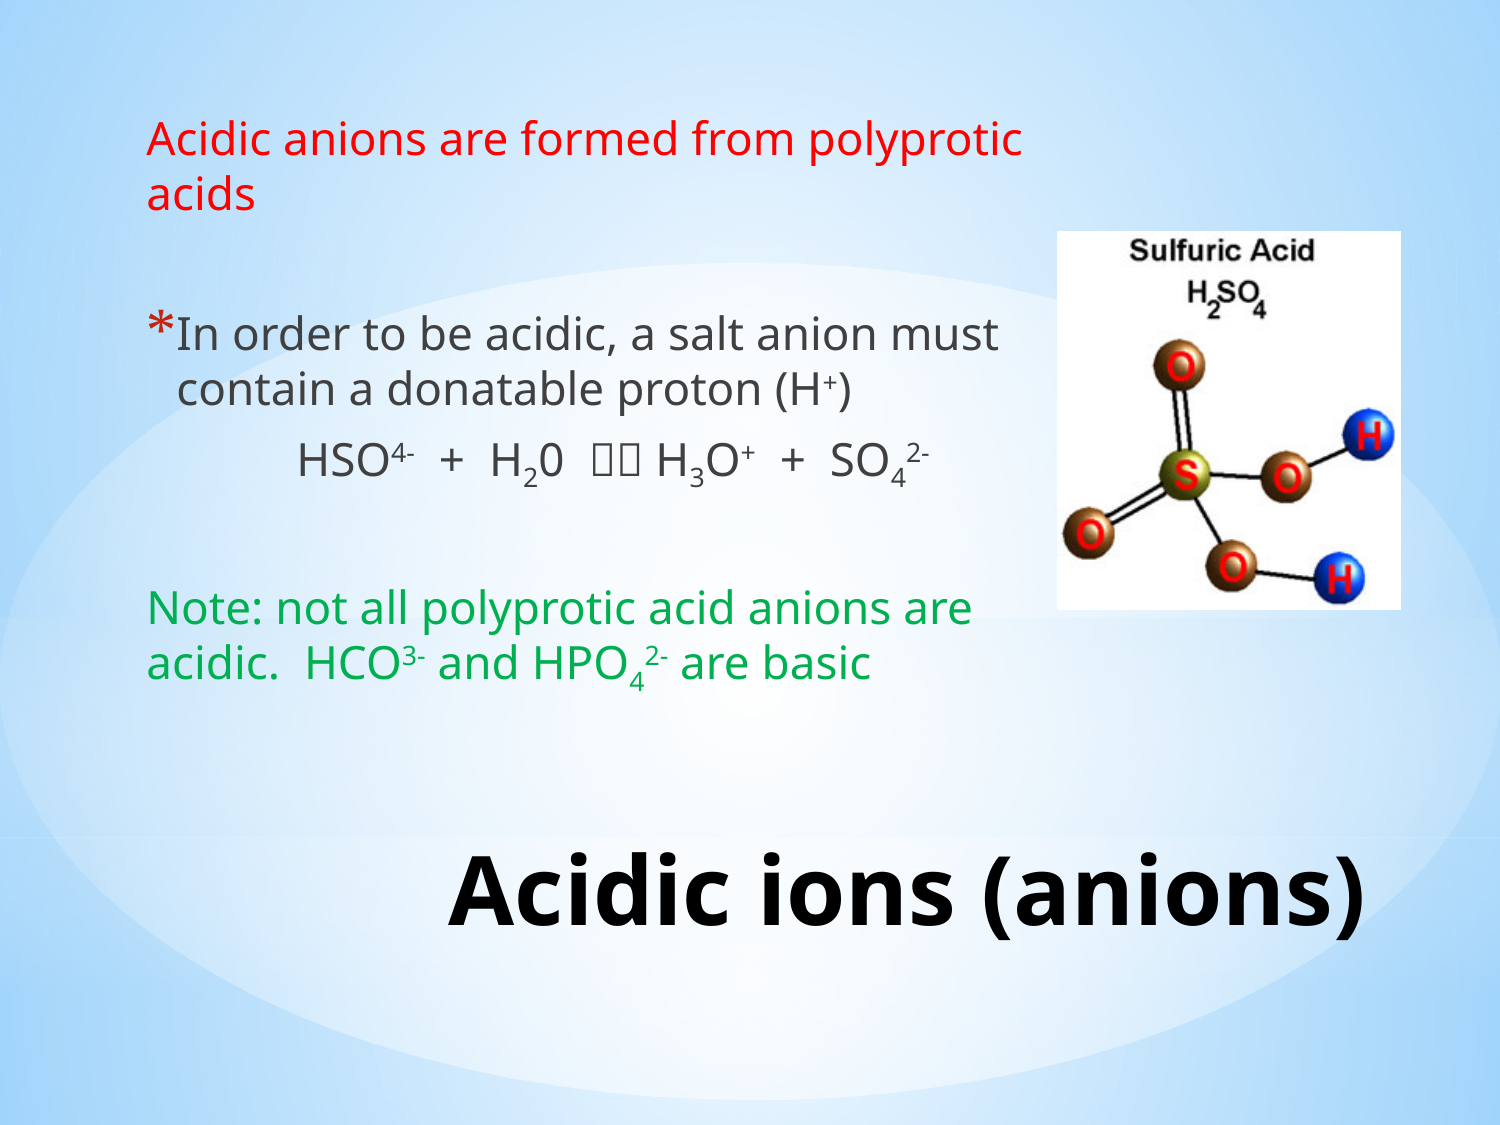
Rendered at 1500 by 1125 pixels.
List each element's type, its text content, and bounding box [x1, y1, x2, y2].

picture [1056, 231, 1402, 611]
title Acidic ions (anions) [312, 822, 1382, 1010]
list Acidic anions are formed from polyprotic acids In order to be acidic, a salt anion must contain a donatable proton (H+) HSO4- + H20  H3O+ + SO42- Note: not all polyprotic acid anions are acidic. HCO3- and HPO42- are basic [123, 101, 1081, 776]
